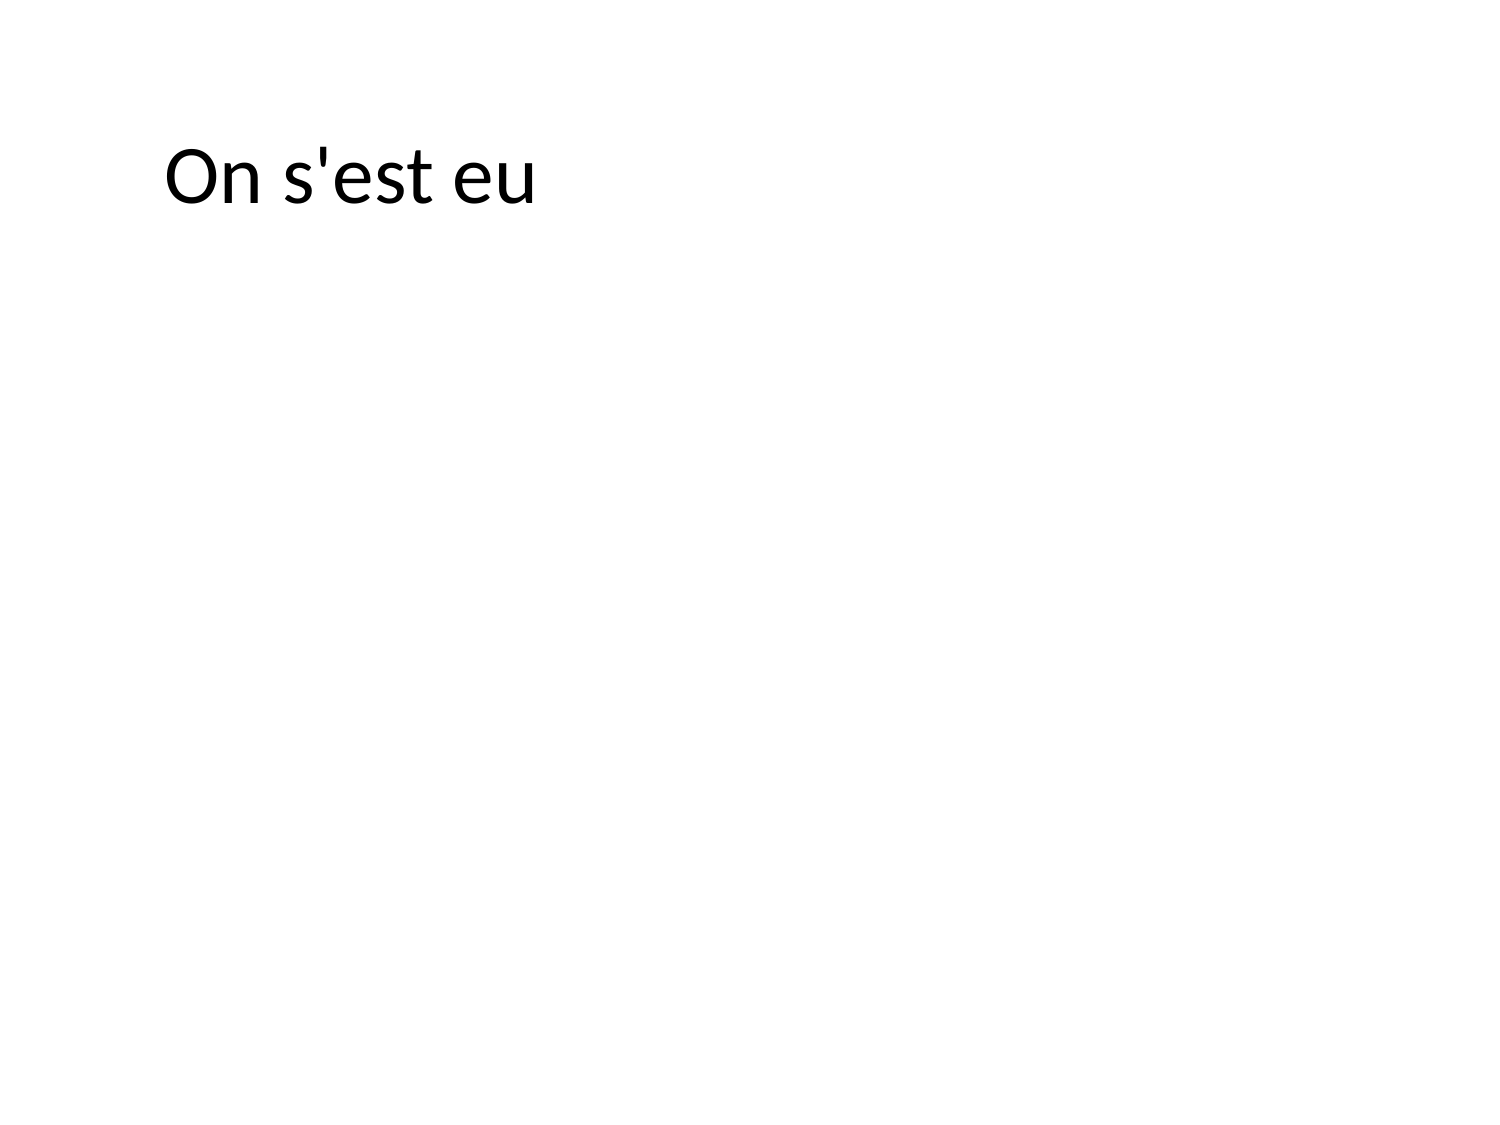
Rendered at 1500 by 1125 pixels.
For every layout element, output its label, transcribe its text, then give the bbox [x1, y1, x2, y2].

text_box On s'est eu [149, 112, 1500, 228]
